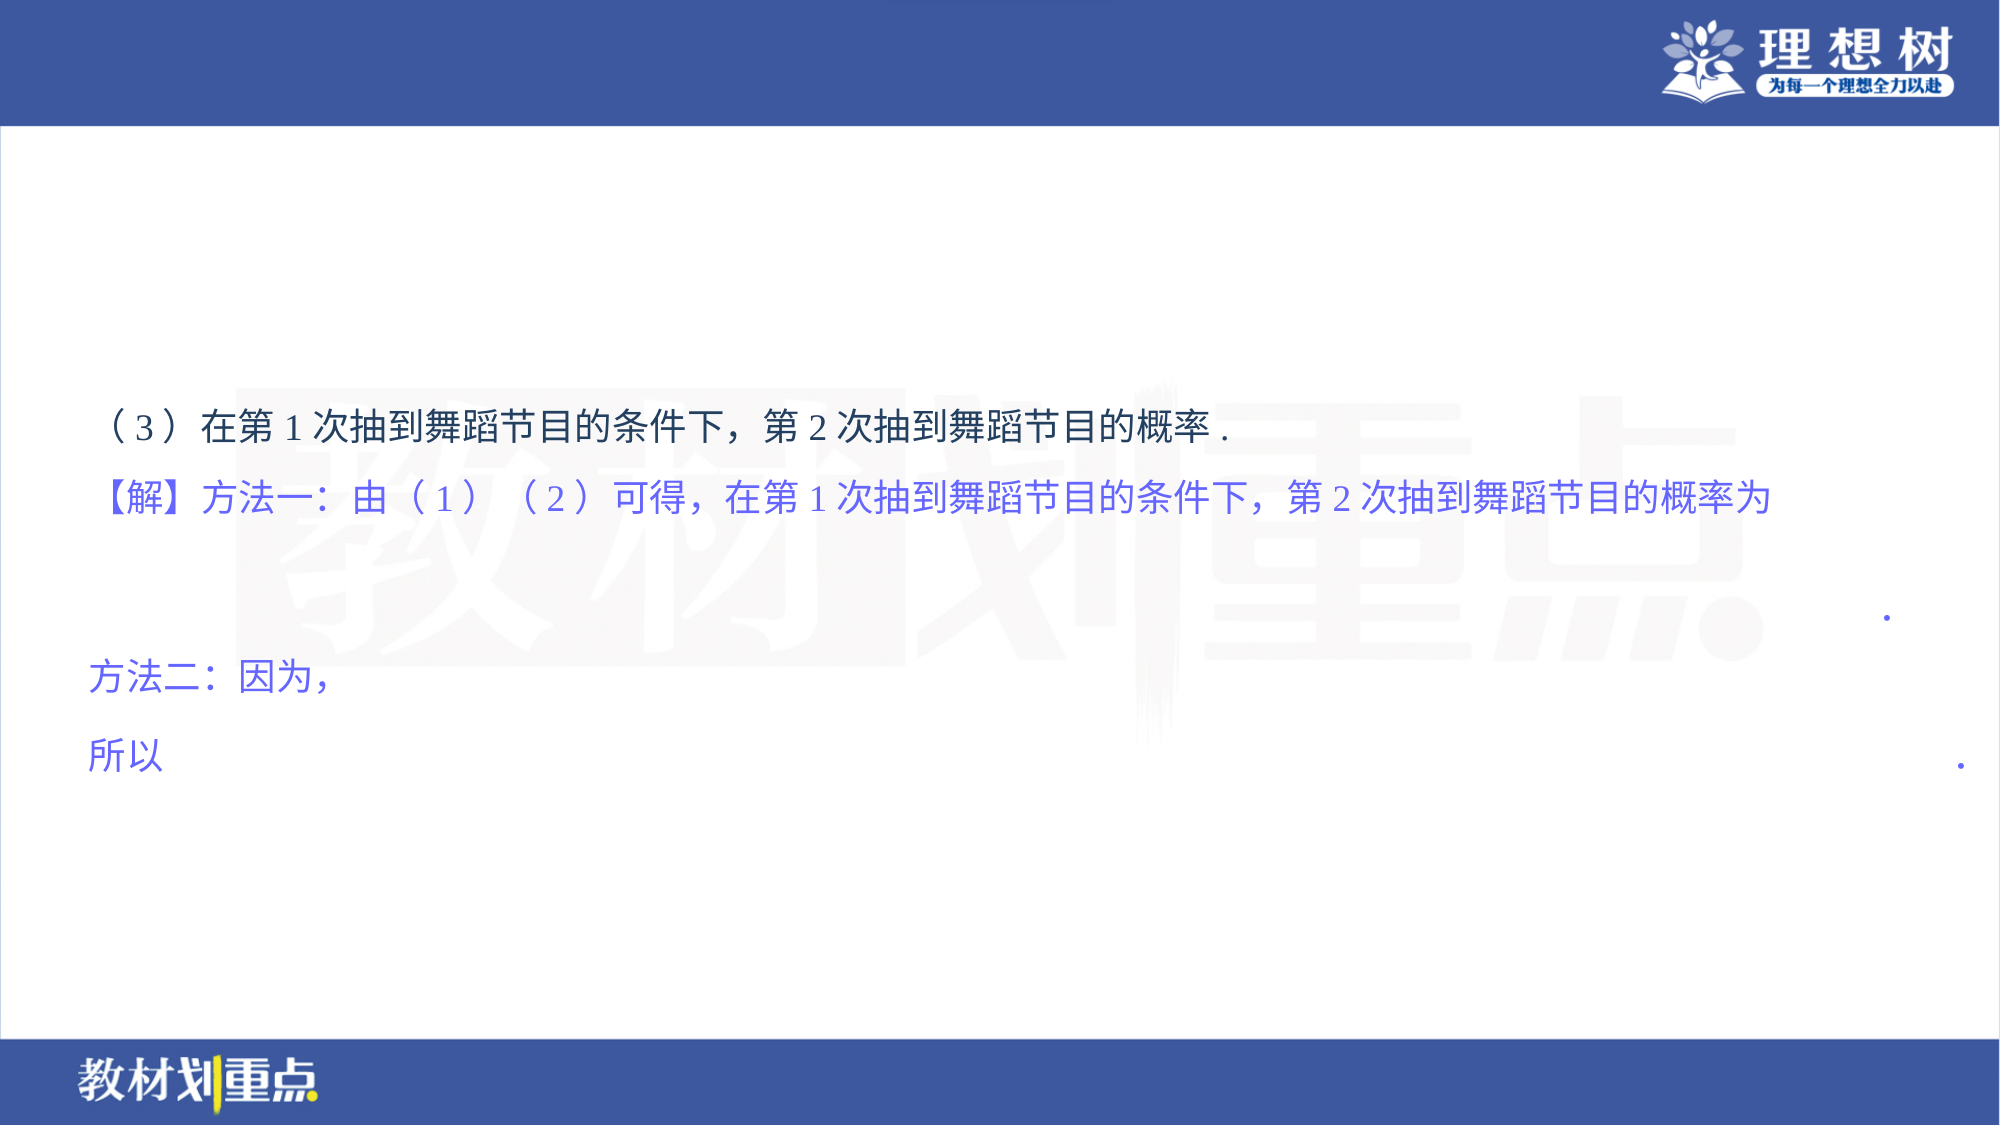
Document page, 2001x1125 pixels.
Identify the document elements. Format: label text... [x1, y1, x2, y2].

picture [0, 0, 2000, 1125]
text_box （3）在第1次抽到舞蹈节目的条件下，第2次抽到舞蹈节目的概率. [88, 381, 1911, 442]
